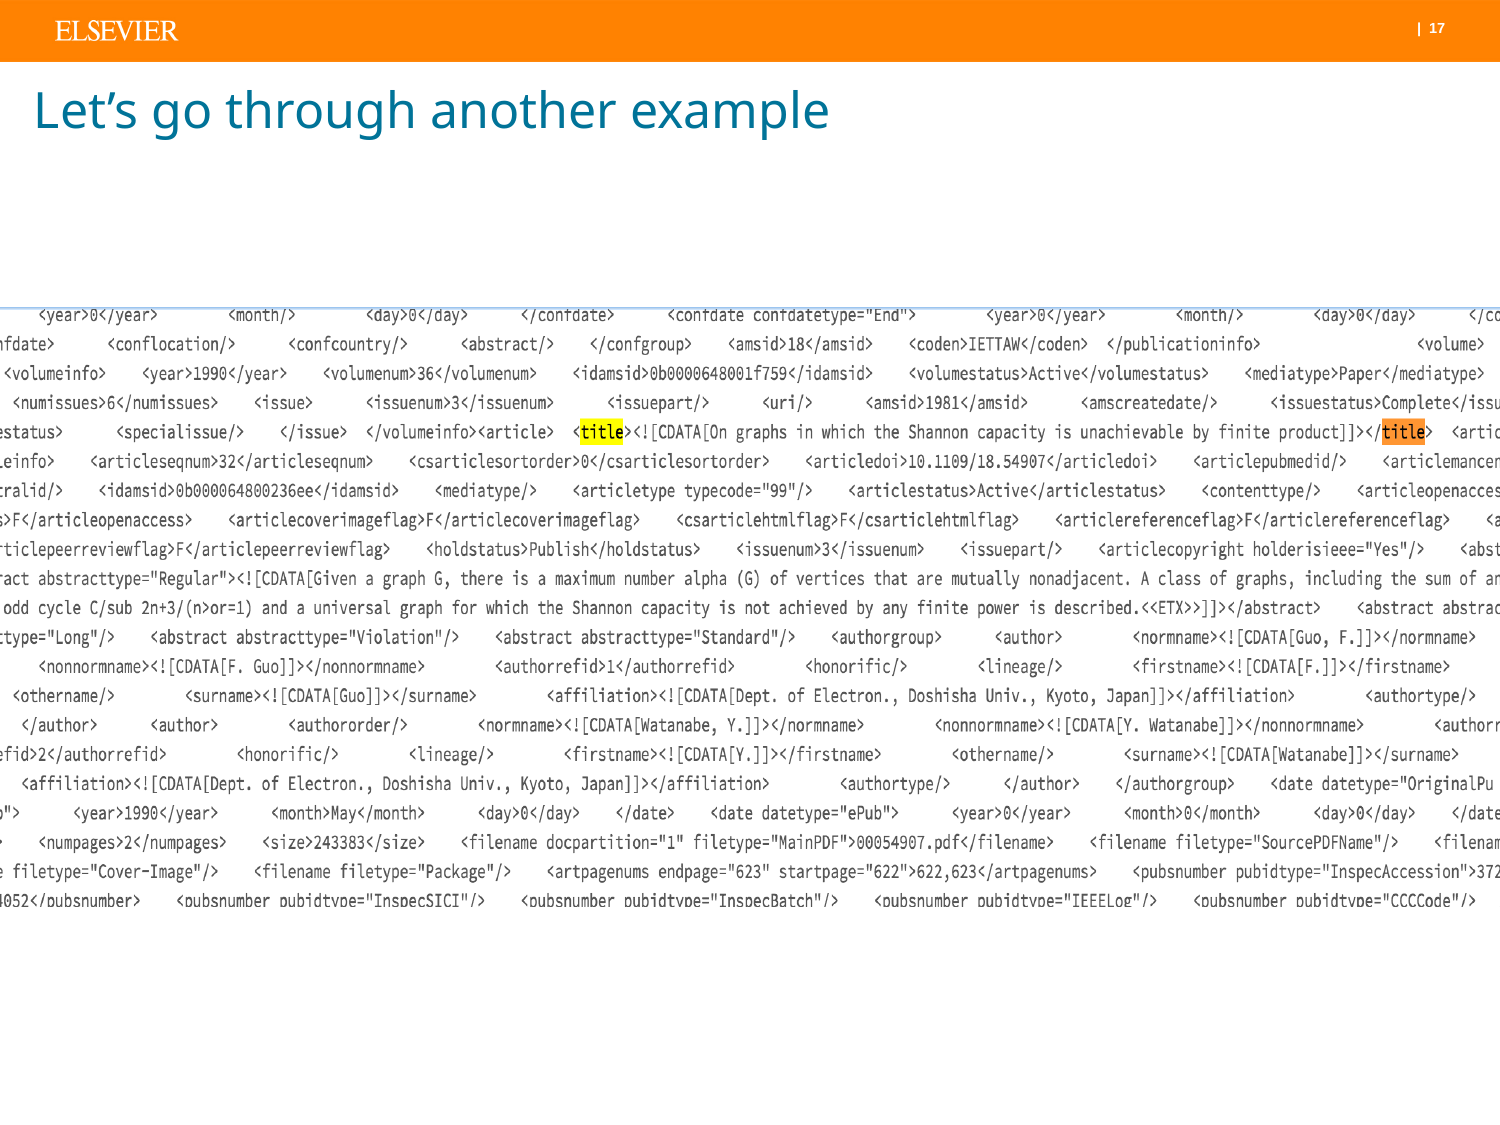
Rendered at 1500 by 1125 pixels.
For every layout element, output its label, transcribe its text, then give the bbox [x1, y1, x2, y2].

picture [0, 306, 1500, 907]
picture [0, 0, 1500, 62]
title Let’s go through another example [19, 73, 1376, 143]
